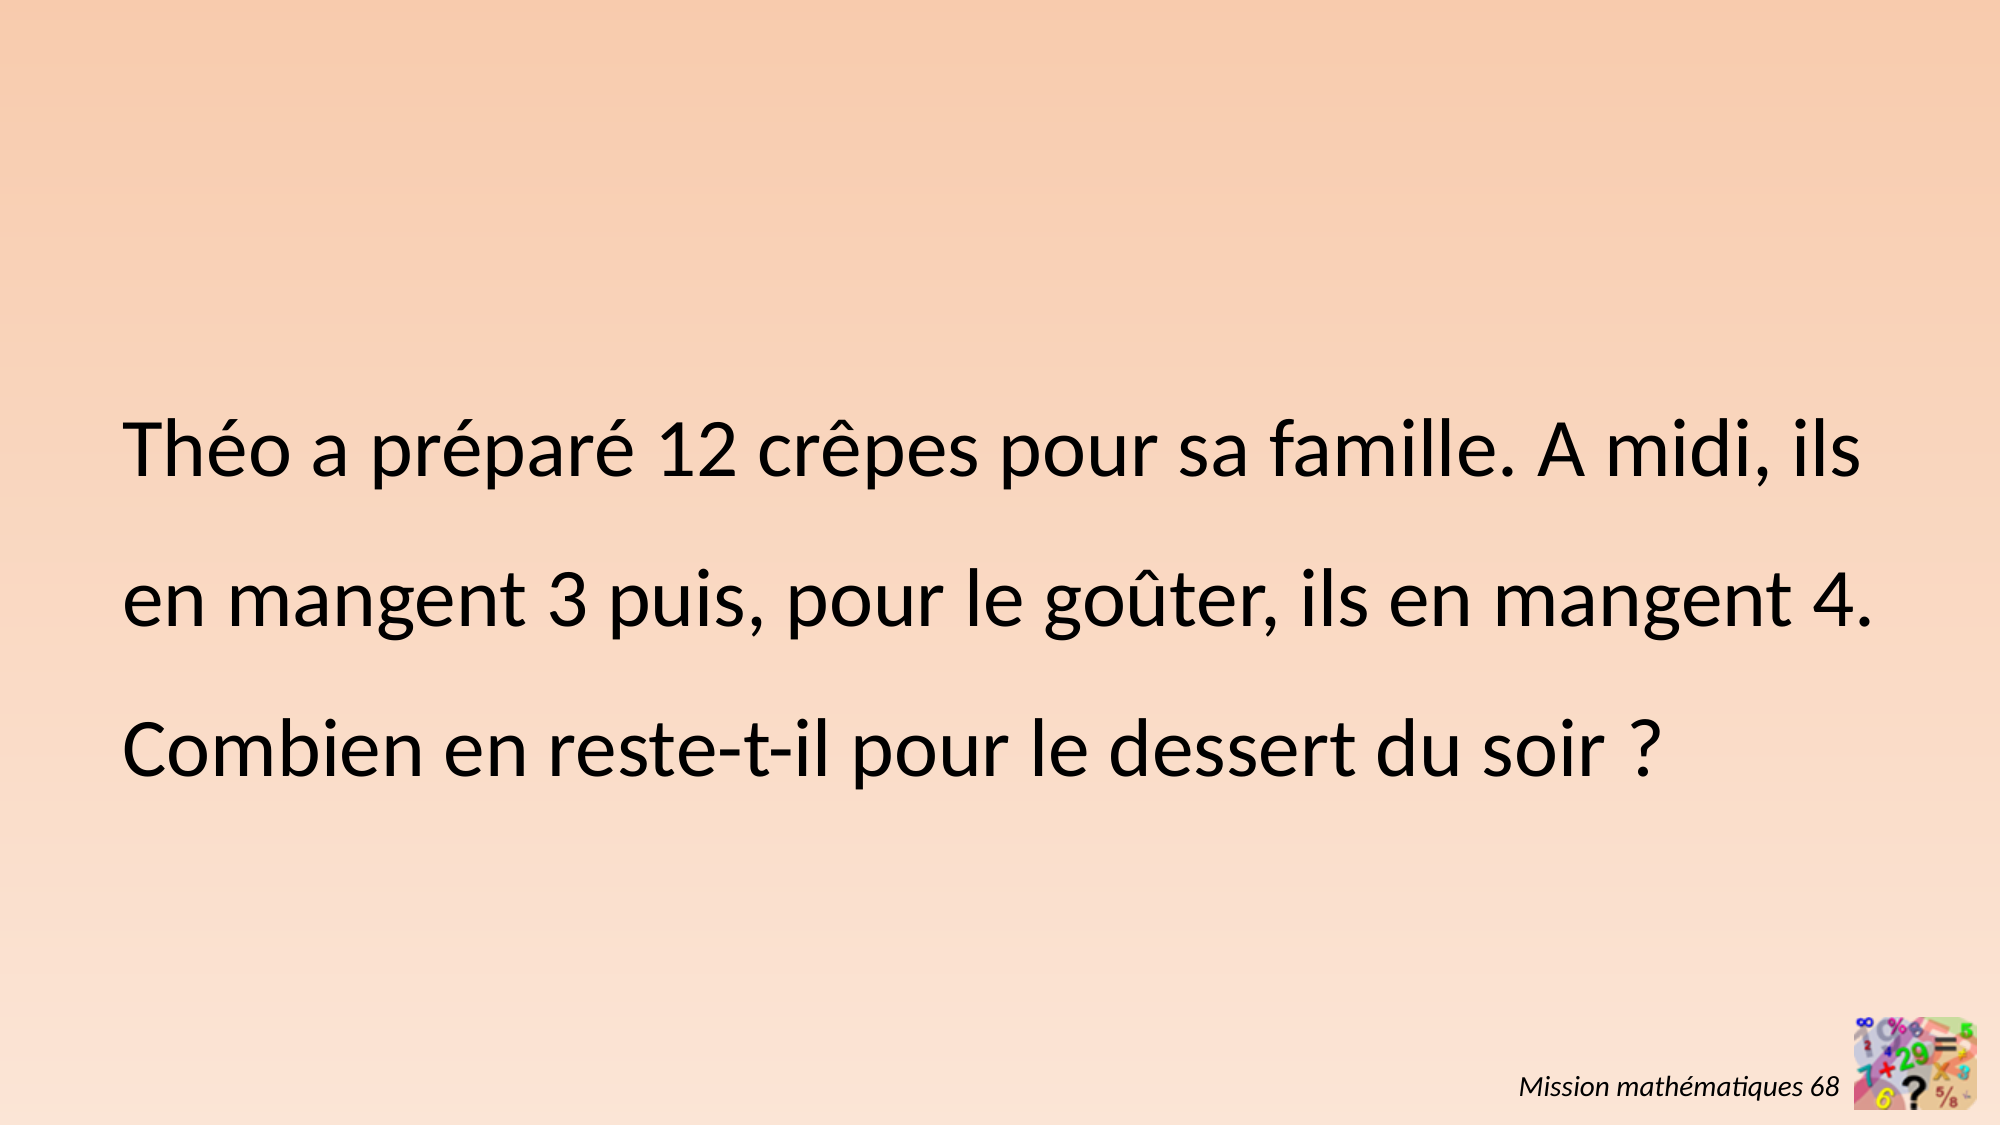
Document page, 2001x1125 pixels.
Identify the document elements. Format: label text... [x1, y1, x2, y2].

text_box Théo a préparé 12 crêpes pour sa famille. A midi, ils en mangent 3 puis, pour le goûter, ils en mangent 4. Combien en reste-t-il pour le dessert du soir ? [107, 335, 1892, 801]
text_box Mission mathématiques 68 [1501, 1059, 1854, 1110]
picture [1854, 1017, 1977, 1110]
